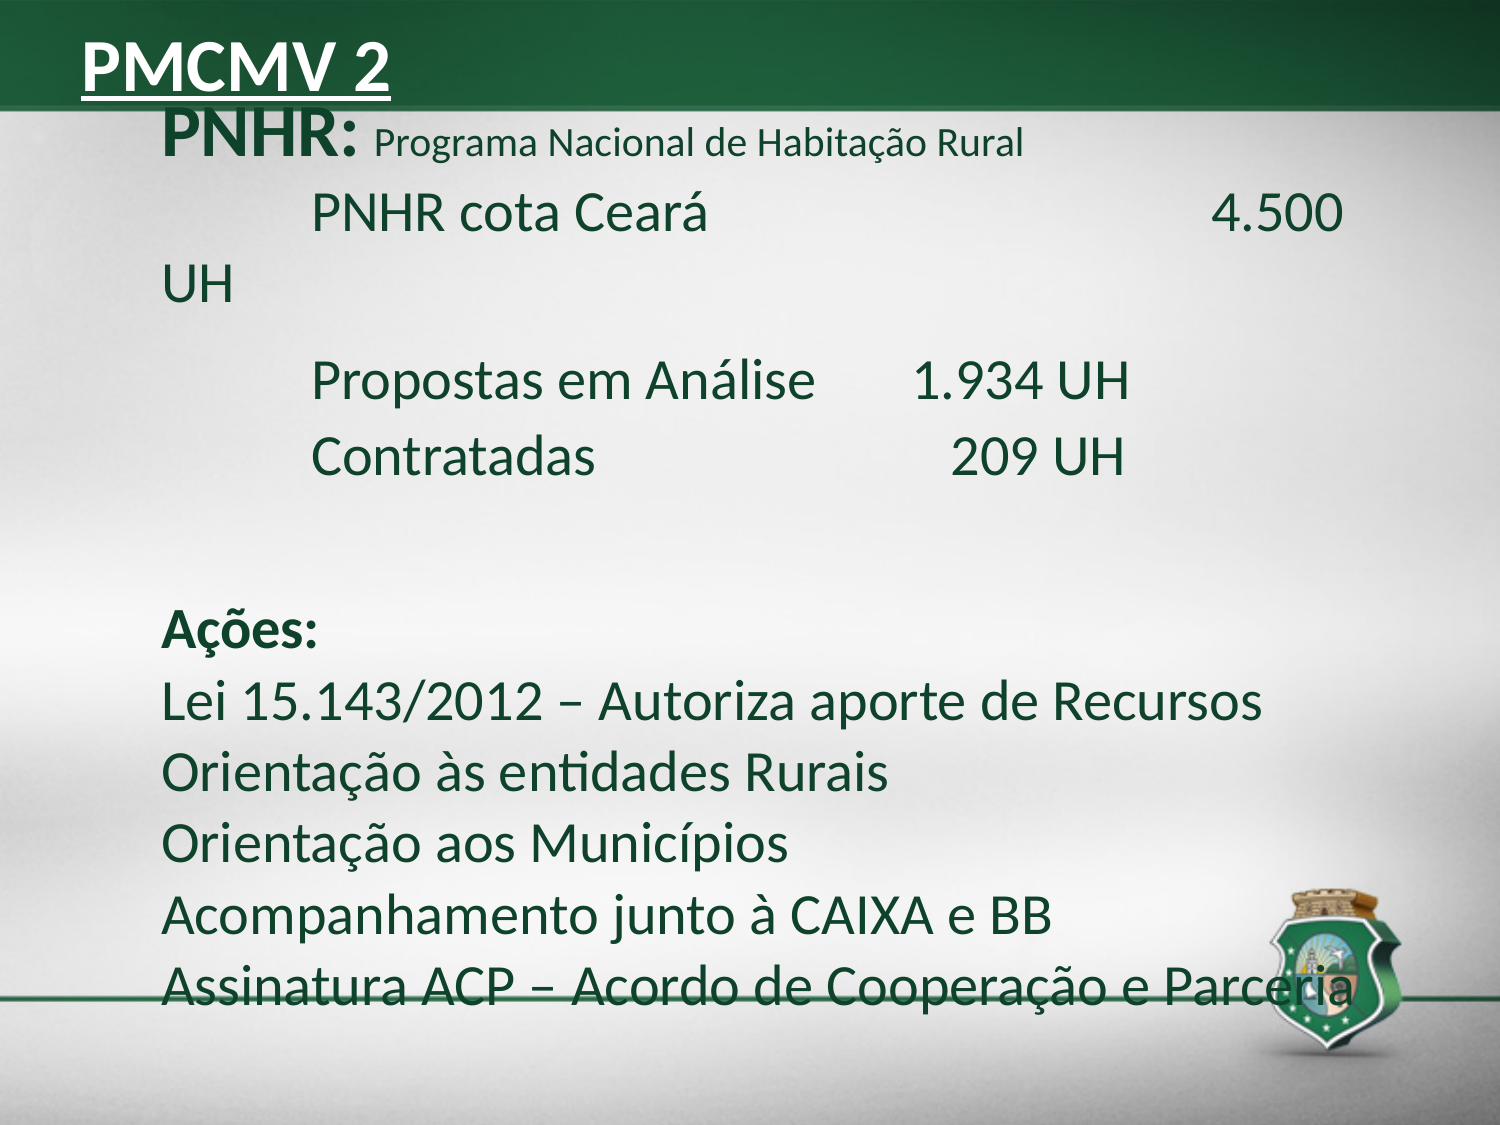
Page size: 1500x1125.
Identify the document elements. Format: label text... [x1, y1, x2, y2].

picture [0, 0, 1500, 1125]
title PNHR: Programa Nacional de Habitação Rural PNHR cota Ceará 4.500 UH Propostas em Análise 1.934 UH Contratadas 209 UH Ações: Lei 15.143/2012 – Autoriza aporte de Recursos Orientação às entidades Rurais Orientação aos Municípios Acompanhamento junto à CAIXA e BB Assinatura ACP – Acordo de Cooperação e Parceria [147, 278, 1423, 717]
text_box PMCMV 2 [66, 7, 407, 114]
